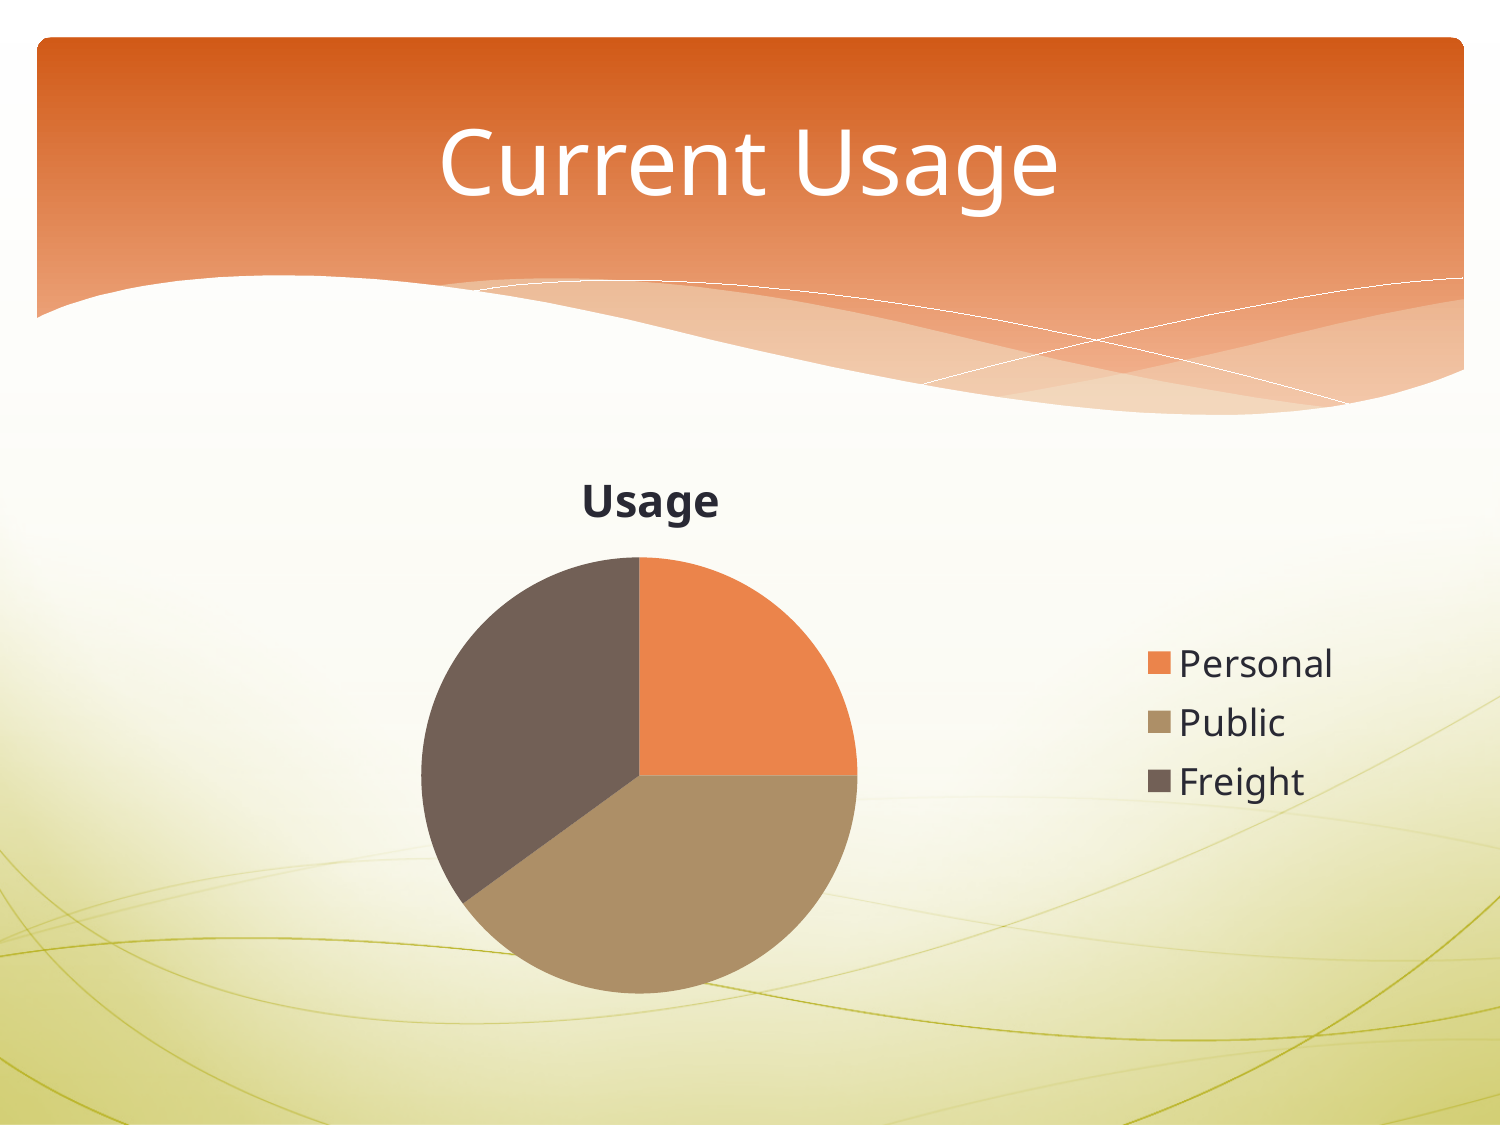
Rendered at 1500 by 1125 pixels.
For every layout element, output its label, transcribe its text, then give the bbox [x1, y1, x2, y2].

chart [142, 438, 1359, 1006]
title Current Usage [75, 55, 1425, 261]
